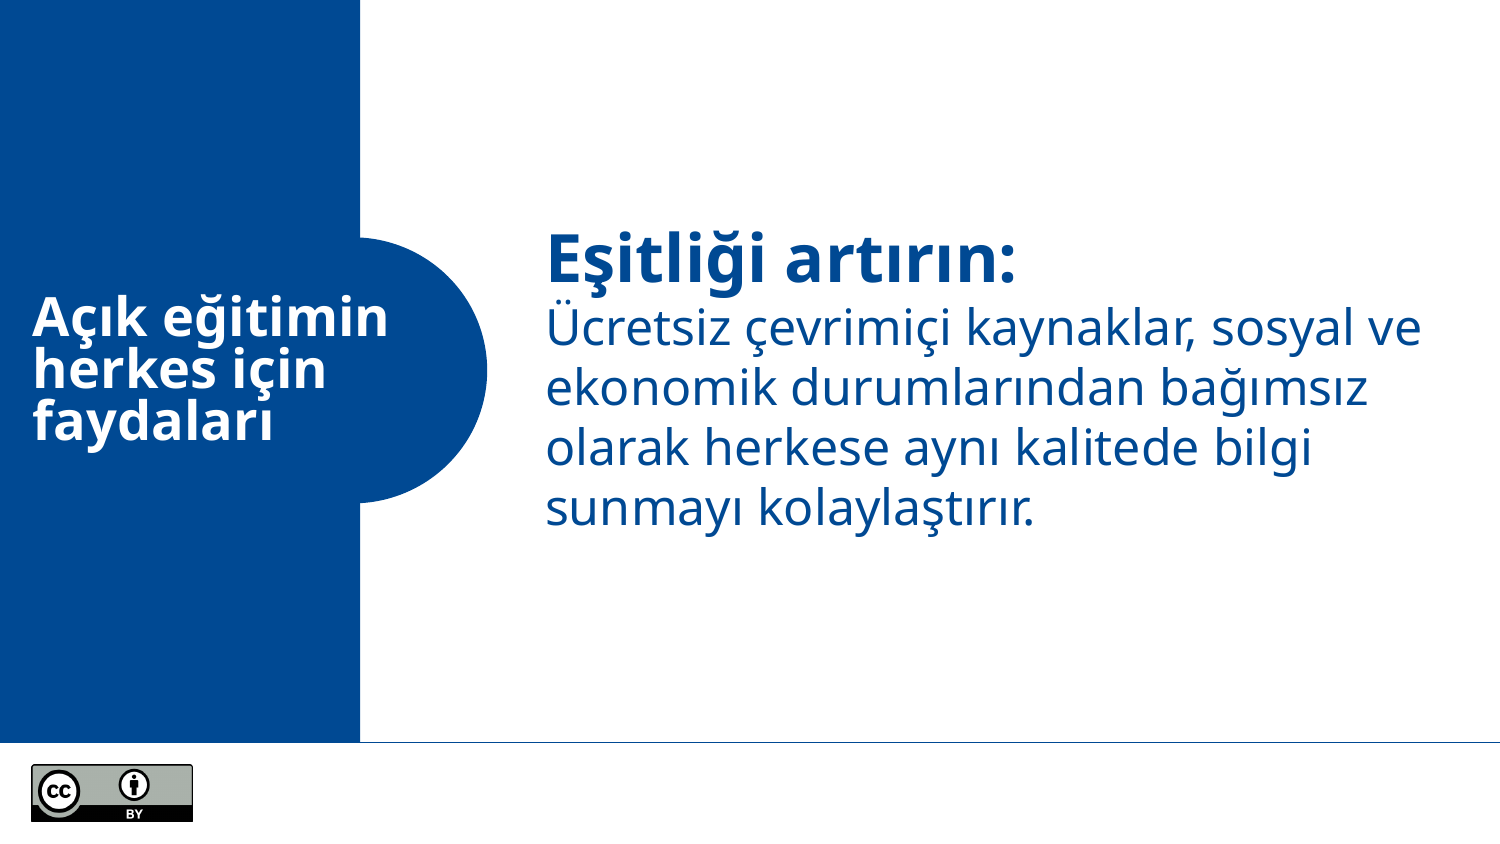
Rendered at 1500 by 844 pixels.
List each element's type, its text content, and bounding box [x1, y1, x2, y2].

text_box Eşitliği artırın: Ücretsiz çevrimiçi kaynaklar, sosyal ve ekonomik durumlarından bağımsız olarak herkese aynı kalitede bilgi sunmayı kolaylaştırır. [530, 200, 1441, 551]
text_box [0, 750, 1500, 844]
text_box [0, 0, 361, 742]
text_box [254, 237, 488, 504]
picture [31, 764, 193, 822]
text_box Açık eğitimin herkes için faydaları [17, 279, 432, 466]
